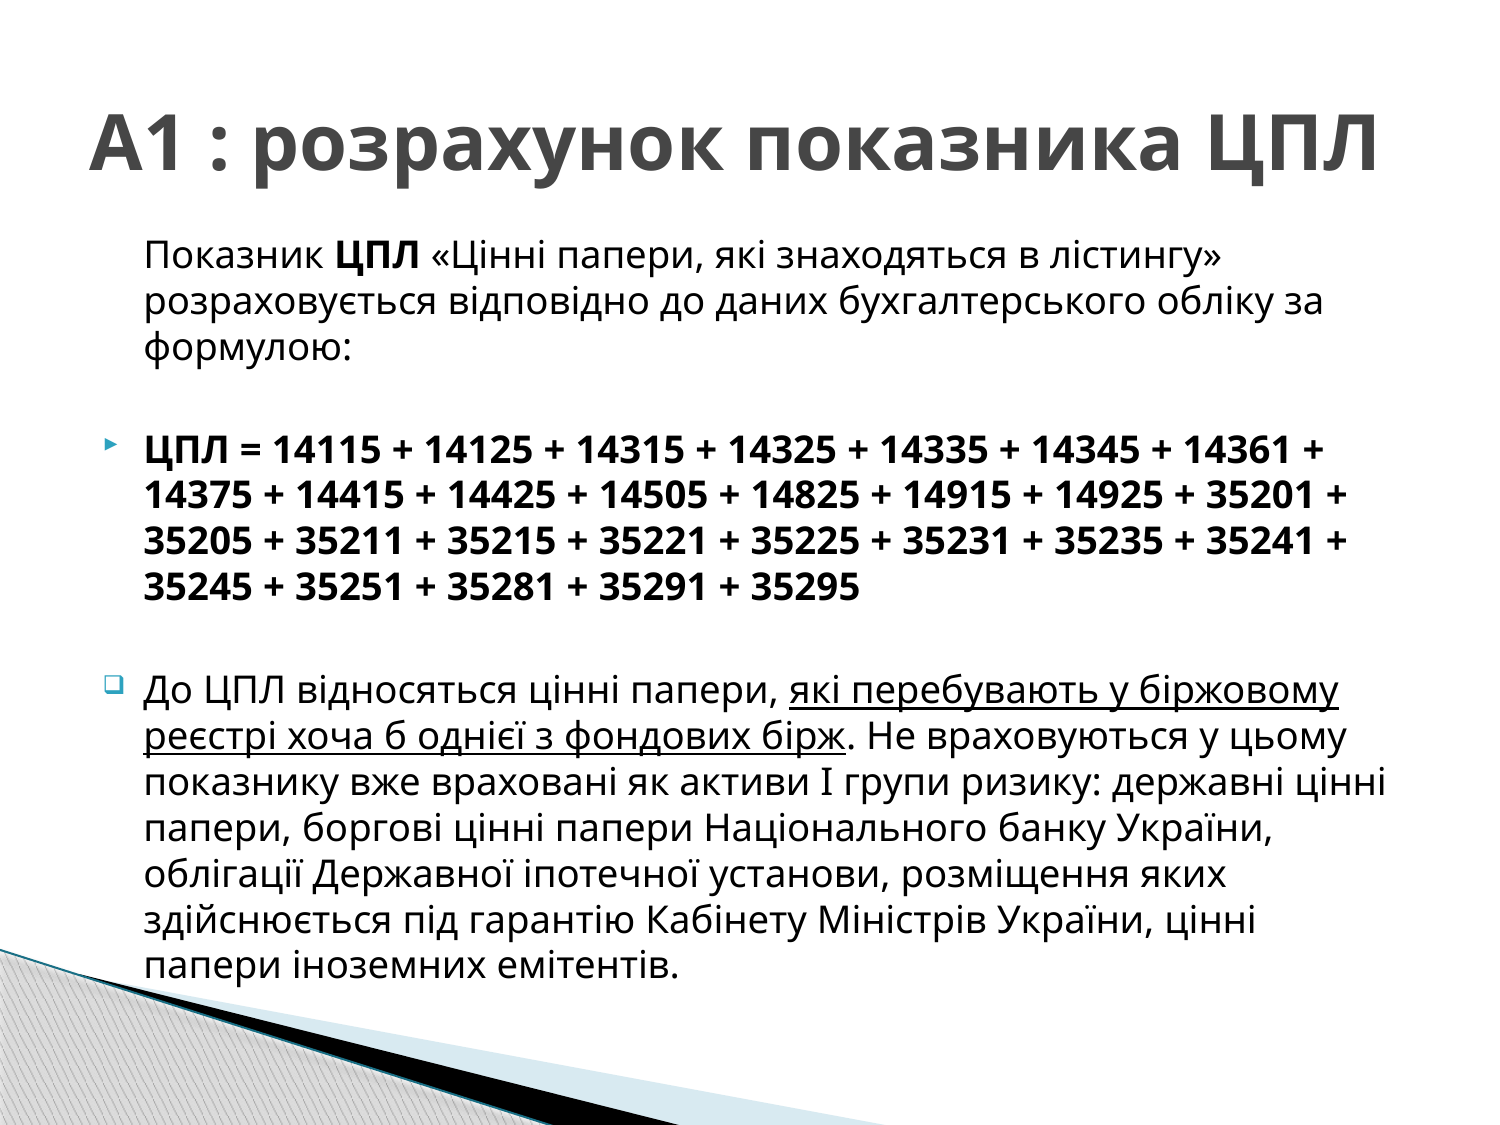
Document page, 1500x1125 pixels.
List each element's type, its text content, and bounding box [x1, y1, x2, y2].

title А1 : розрахунок показника ЦПЛ [75, 45, 1425, 233]
list Показник ЦПЛ «Цінні папери, які знаходяться в лістингу» розраховується відповідно до даних бухгалтерського обліку за формулою: ЦПЛ = 14115 + 14125 + 14315 + 14325 + 14335 + 14345 + 14361 + 14375 + 14415 + 14425 + 14505 + 14825 + 14915 + 14925 + 35201 + 35205 + 35211 + 35215 + 35221 + 35225 + 35231 + 35235 + 35241 + 35245 + 35251 + 35281 + 35291 + 35295 До ЦПЛ відносяться цінні папери, які перебувають у біржовому реєстрі хоча б однієї з фондових бірж. Не враховуються у цьому показнику вже враховані як активи І групи ризику: державні цінні папери, боргові цінні папери Національного банку України, облігації Державної іпотечної установи, розміщення яких здійснюється під гарантію Кабінету Міністрів України, цінні папери іноземних емітентів. [70, 222, 1421, 1000]
